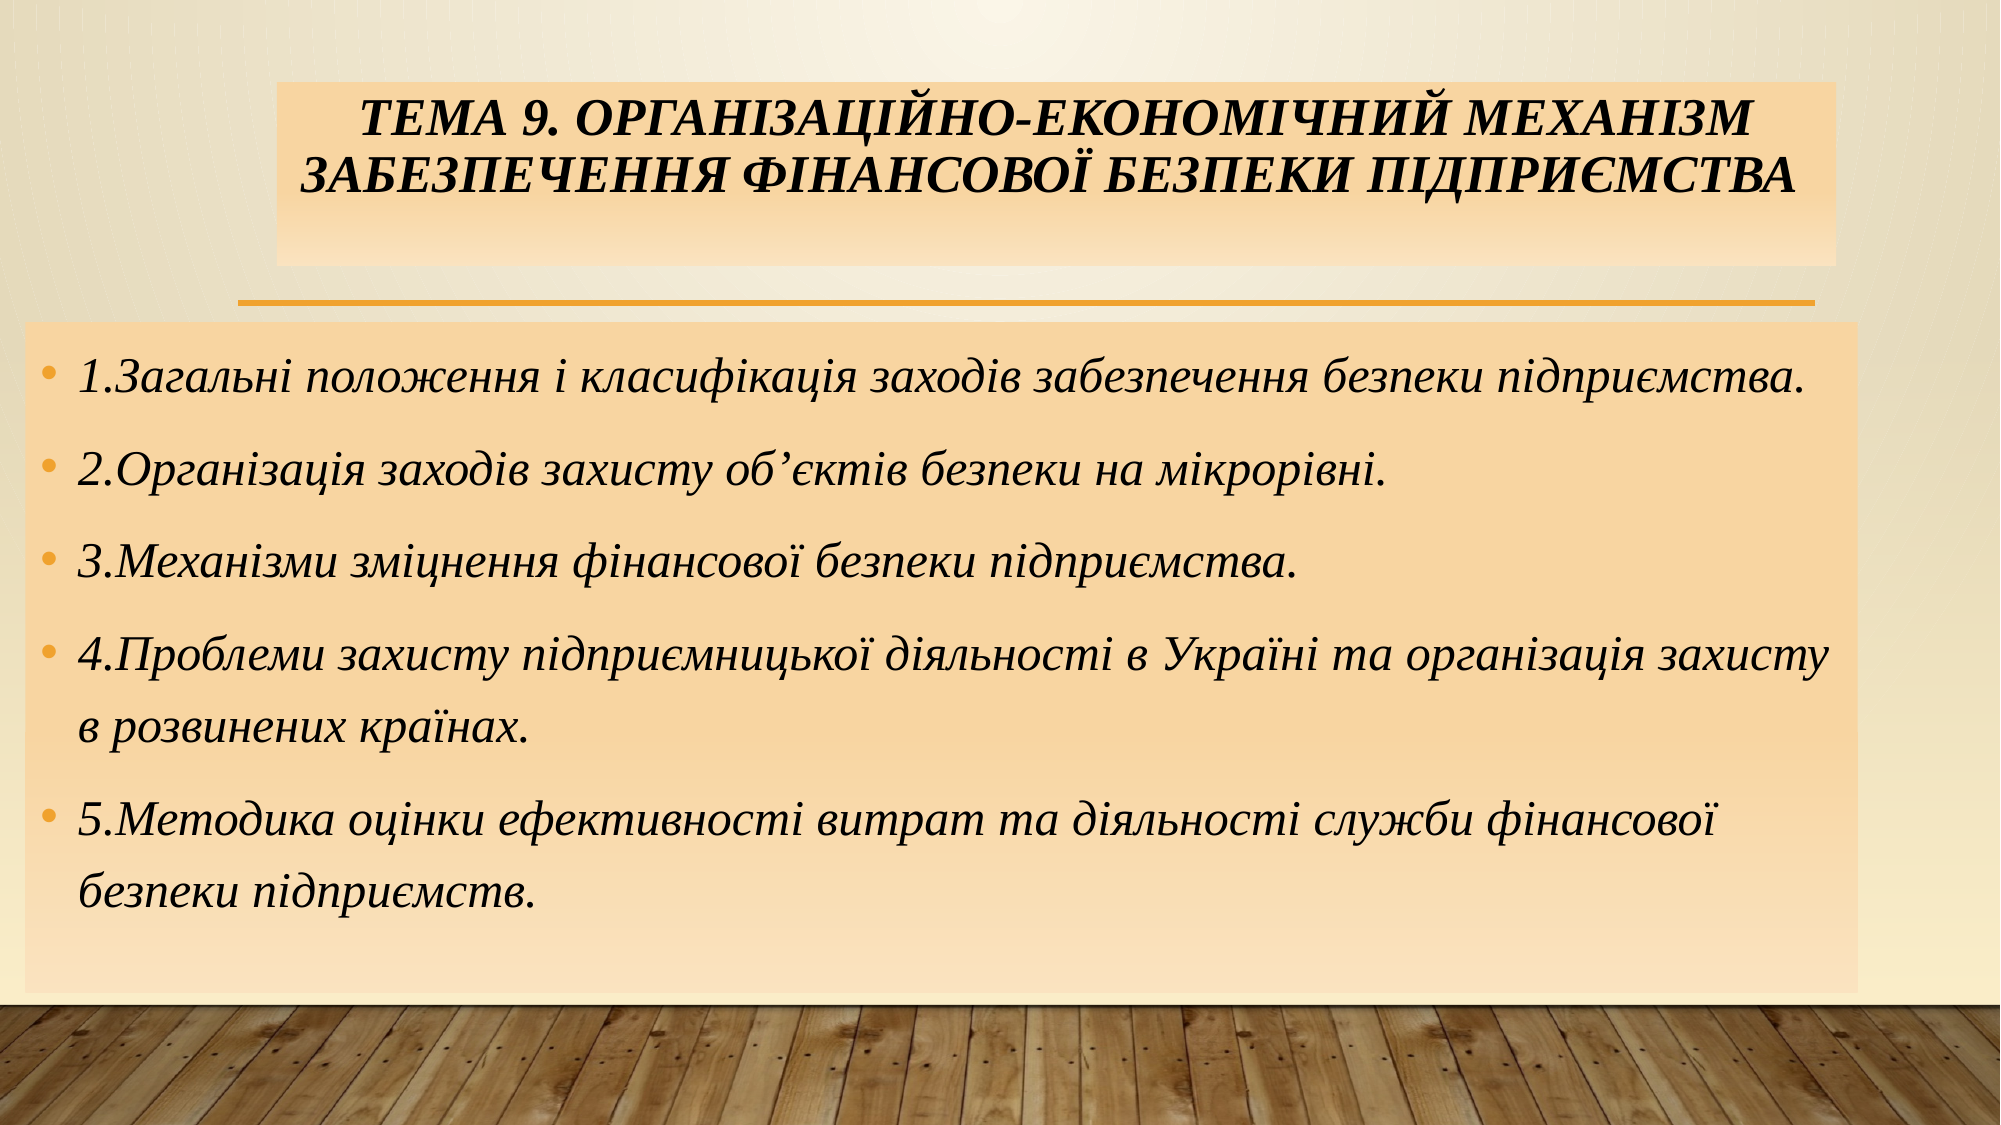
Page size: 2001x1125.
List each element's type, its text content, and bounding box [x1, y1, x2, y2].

picture [0, 1005, 2000, 1125]
text_box 1.Загальні положення і класифікація заходів забезпечення безпеки підприємства. 2.Організація заходів захисту об’єктів безпеки на мікрорівні. 3.Механізми зміцнення фінансової безпеки підприємства. 4.Проблеми захисту підприємницької діяльності в Україні та організація захисту в розвинених країнах. 5.Методика оцінки ефективності витрат та діяльності служби фінансової безпеки підприємств. [25, 322, 1858, 993]
text_box ТЕМА 9. Організаційно-економічний механізм забезпечення ФІНАНСОВОЇ БЕЗПЕКИ ПІДПРИЄМСТВА [276, 82, 1837, 266]
